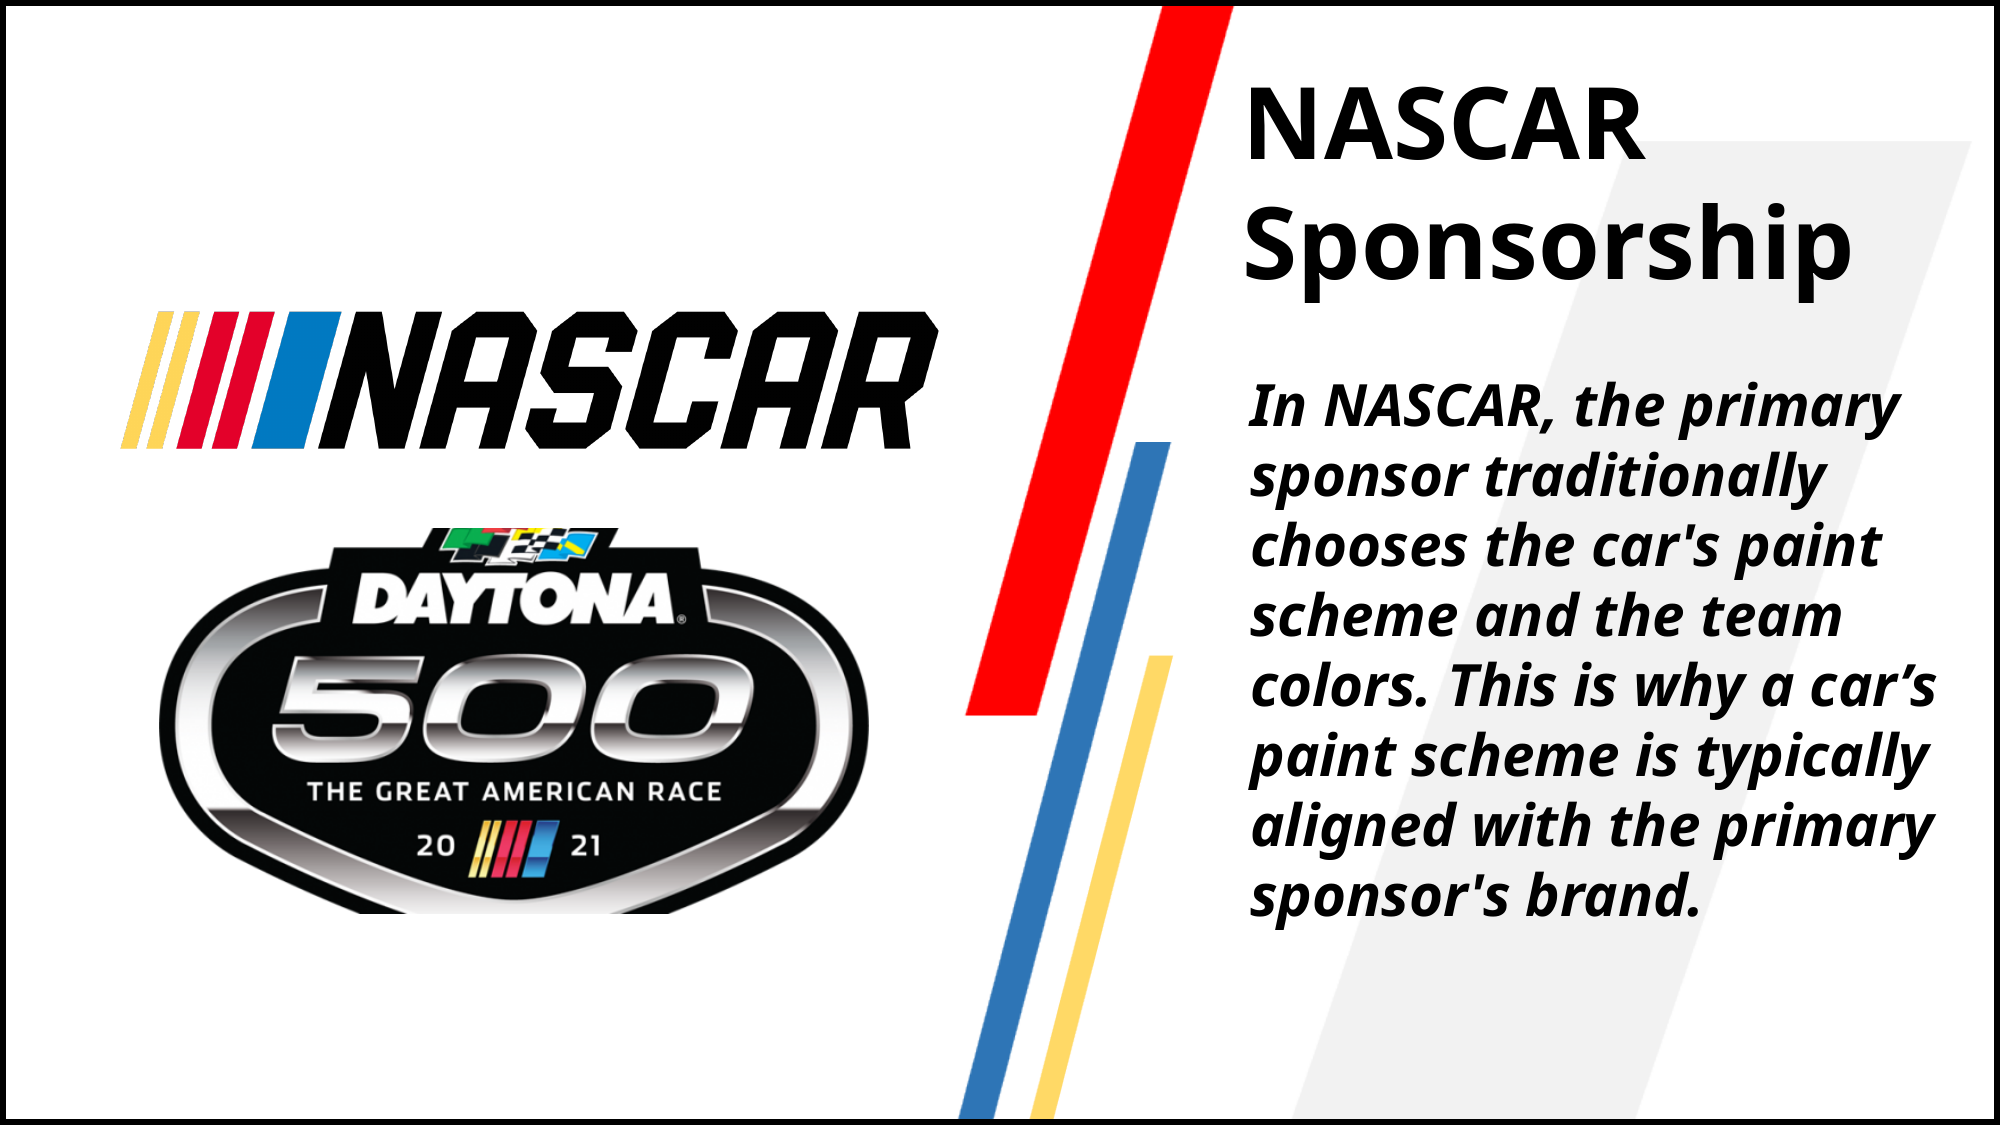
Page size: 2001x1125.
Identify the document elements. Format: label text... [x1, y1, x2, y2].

text_box [1181, 0, 2000, 1125]
picture [159, 528, 869, 915]
picture [80, 0, 1236, 1125]
text_box NASCAR Sponsorship [1236, 52, 1979, 360]
text_box In NASCAR, the primary sponsor traditionally chooses the car's paint scheme and the team colors. This is why a car’s paint scheme is typically aligned with the primary sponsor's brand. [1235, 360, 1278, 935]
text_box [0, 0, 952, 1125]
picture [1278, 141, 1979, 1119]
